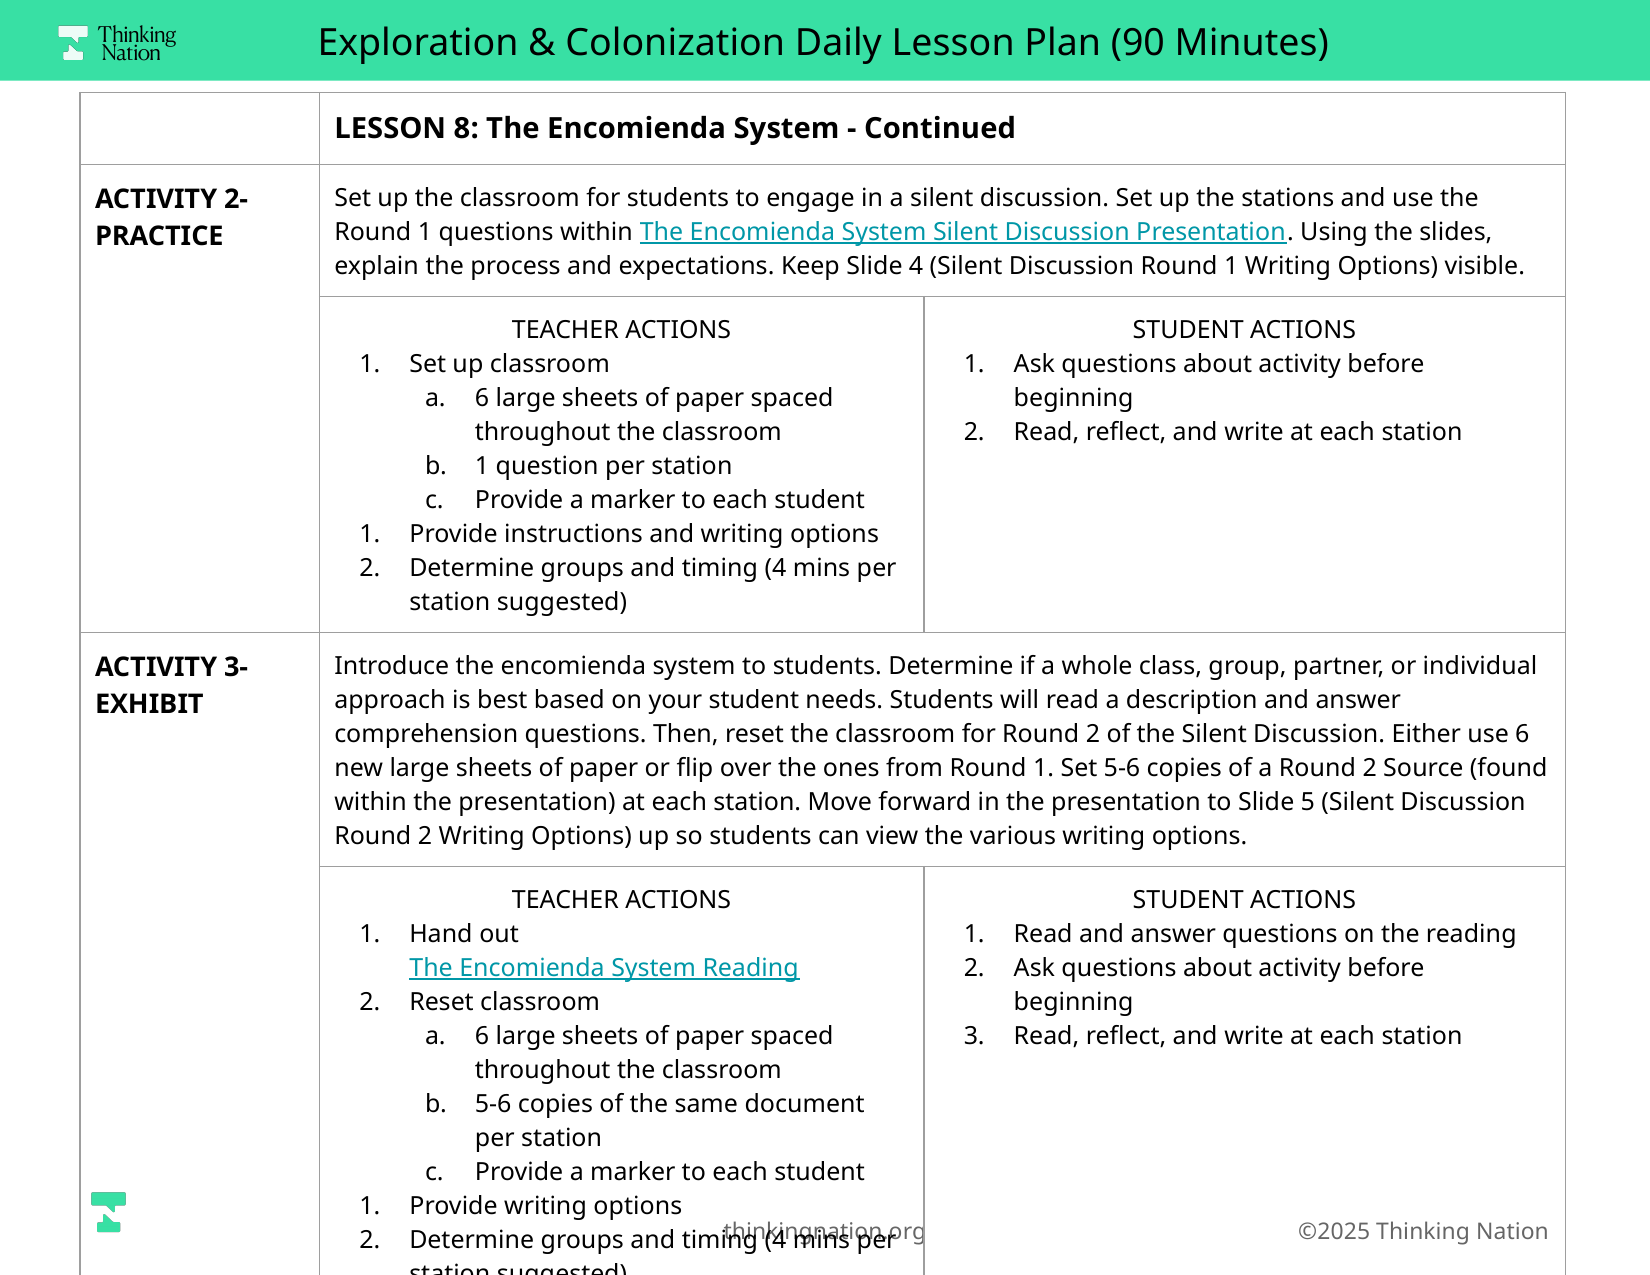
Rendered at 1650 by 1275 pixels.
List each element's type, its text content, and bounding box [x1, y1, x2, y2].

table_header [81, 93, 319, 164]
table_cell Set up the classroom for students to engage in a silent discussion. Set up the stations and use the Round 1 questions within The Encomienda System Silent Discussion Presentation. Using the slides, explain the process and expectations. Keep Slide 4 (Silent Discussion Round 1 Writing Options) visible. [320, 165, 1565, 296]
table_cell ACTIVITY 3- EXHIBIT [81, 633, 319, 1275]
picture [80, 1184, 136, 1240]
text_box Exploration & Colonization Daily Lesson Plan (90 Minutes) [0, 0, 1650, 81]
table_cell ACTIVITY 2- PRACTICE [81, 165, 319, 632]
table_cell STUDENT ACTIONS Ask questions about activity before beginning Read, reflect, and write at each station [925, 297, 1565, 632]
table_header LESSON 8: The Encomienda System - Continued [320, 93, 1565, 164]
table_cell TEACHER ACTIONS Set up classroom 6 large sheets of paper spaced throughout the classroom 1 question per station Provide a marker to each student Provide instructions and writing options Determine groups and timing (4 mins per station suggested) [320, 297, 923, 632]
table_cell STUDENT ACTIONS Read and answer questions on the reading Ask questions about activity before beginning Read, reflect, and write at each station [925, 867, 1565, 1275]
table_cell Introduce the encomienda system to students. Determine if a whole class, group, partner, or individual approach is best based on your student needs. Students will read a description and answer comprehension questions. Then, reset the classroom for Round 2 of the Silent Discussion. Either use 6 new large sheets of paper or flip over the ones from Round 1. Set 5-6 copies of a Round 2 Source (found within the presentation) at each station. Move forward in the presentation to Slide 5 (Silent Discussion Round 2 Writing Options) up so students can view the various writing options. [320, 633, 1565, 866]
table_cell TEACHER ACTIONS Hand out The Encomienda System Reading Reset classroom 6 large sheets of paper spaced throughout the classroom 5-6 copies of the same document per station Provide a marker to each student Provide writing options Determine groups and timing (4 mins per station suggested) [320, 867, 923, 1275]
picture [45, 14, 180, 71]
